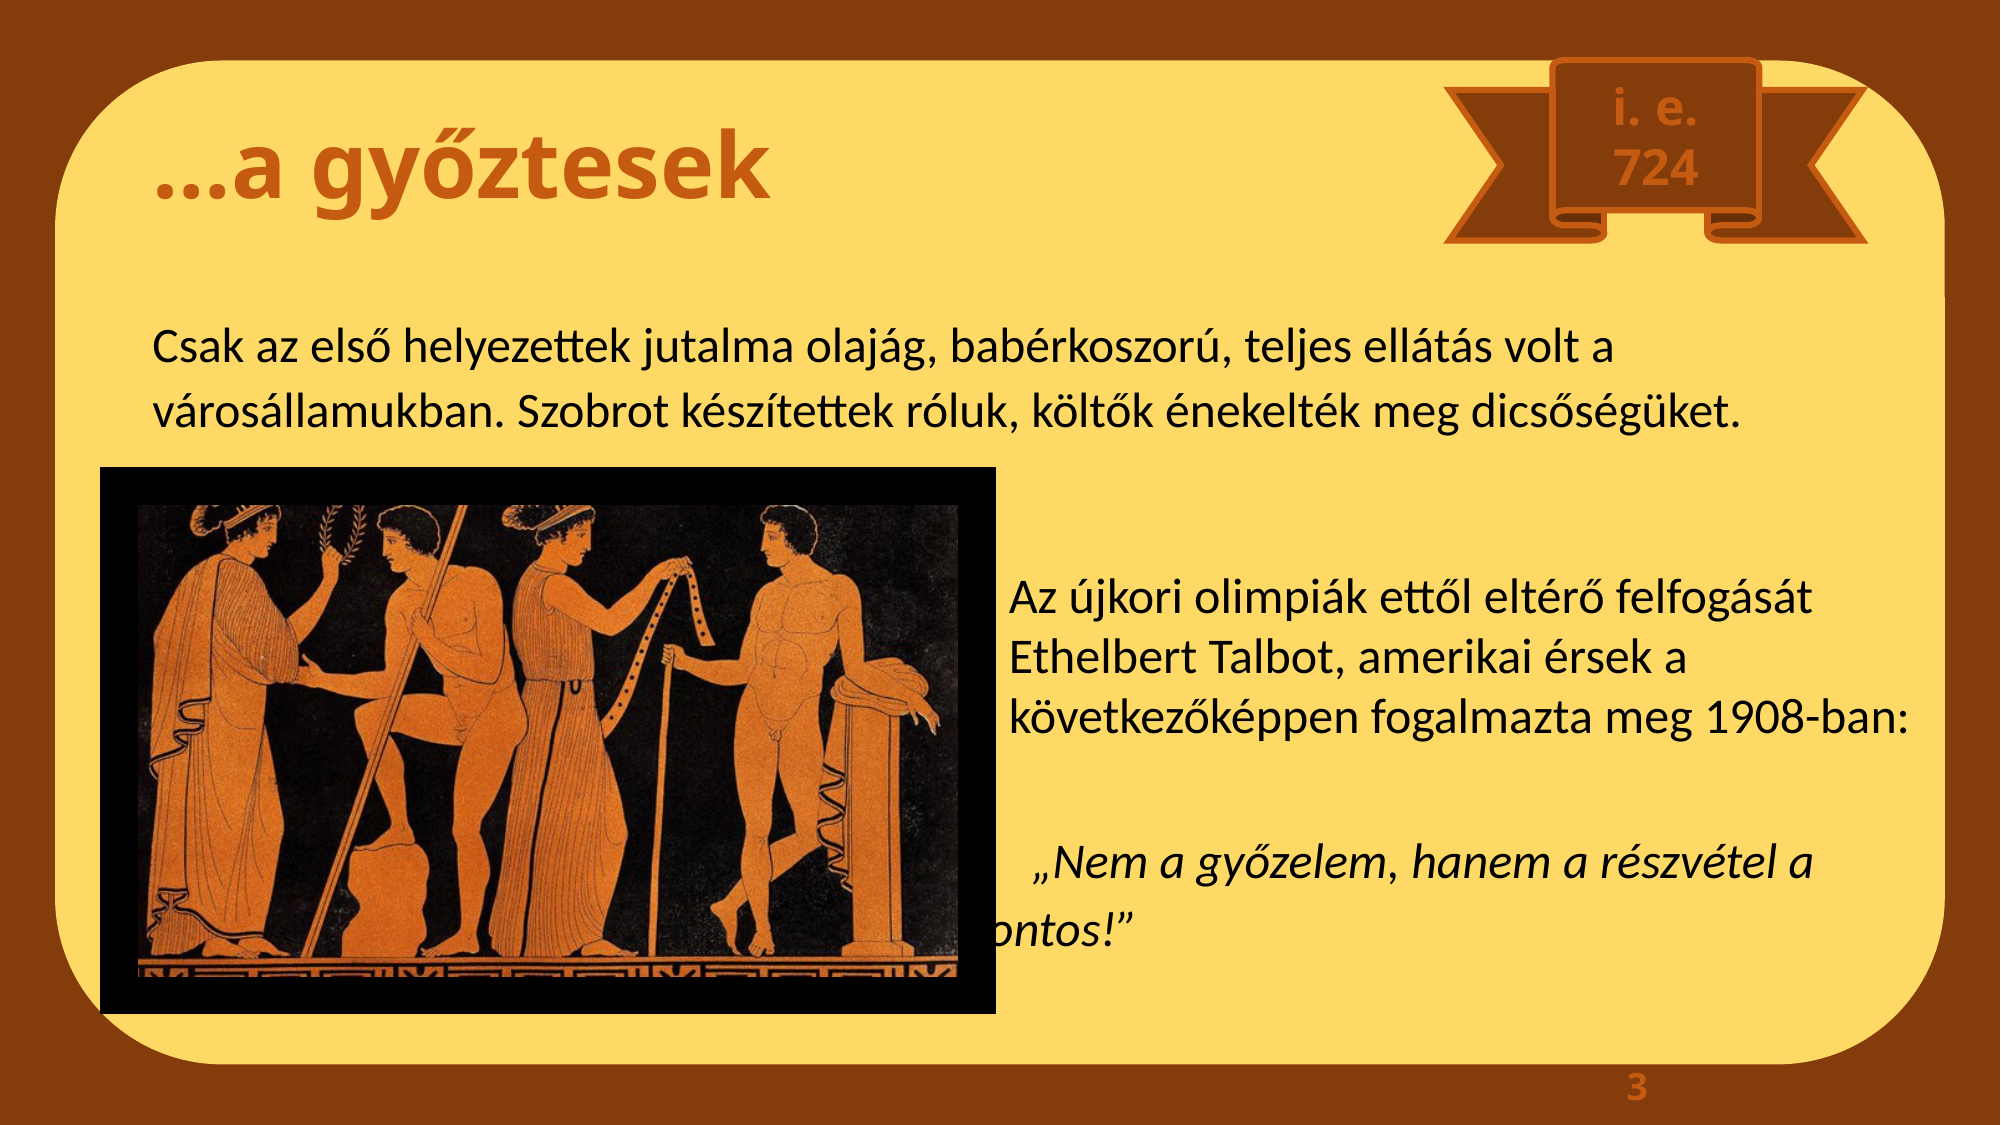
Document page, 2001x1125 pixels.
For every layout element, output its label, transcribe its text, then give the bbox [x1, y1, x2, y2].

picture [137, 504, 959, 977]
title …a győztesek [137, 59, 1103, 278]
text_box [54, 59, 1946, 1013]
text_box Az újkori olimpiák ettől eltérő felfogását Ethelbert Talbot, amerikai érsek a következőképpen fogalmazta meg 1908-ban: [996, 556, 1932, 752]
list Csak az első helyezettek jutalma olajág, babérkoszorú, teljes ellátás volt a városállamukban. Szobrot készítettek róluk, költők énekelték meg dicsőségüket. [137, 299, 1863, 446]
slide_number 3 [1412, 1058, 1863, 1119]
text_box i. e. 724 [1447, 58, 1865, 242]
text_box „Nem a győzelem, hanem a részvétel a fontos!” [959, 812, 1948, 896]
text_box [101, 896, 1946, 1066]
